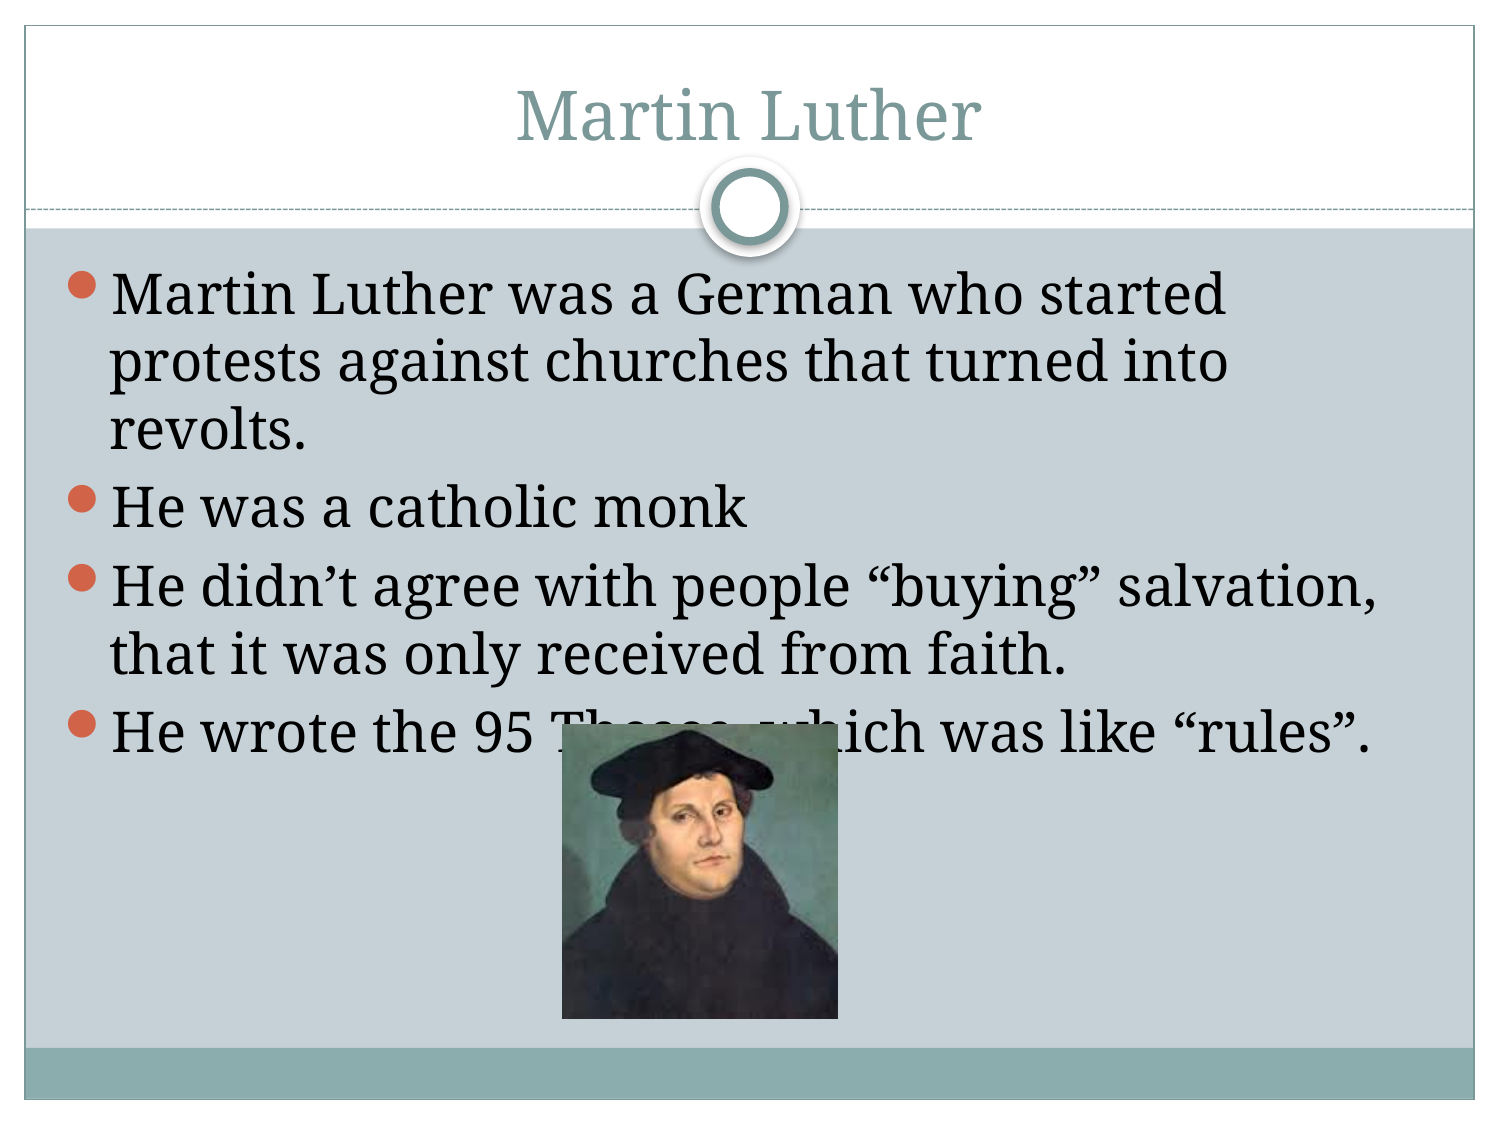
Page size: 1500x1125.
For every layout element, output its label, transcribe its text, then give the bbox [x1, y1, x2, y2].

list Martin Luther was a German who started protests against churches that turned into revolts. He was a catholic monk He didn’t agree with people “buying” salvation, that it was only received from faith. He wrote the 95 Theses, which was like “rules”. [49, 250, 1445, 1001]
title Martin Luther [49, 37, 1450, 162]
picture [562, 724, 838, 1019]
